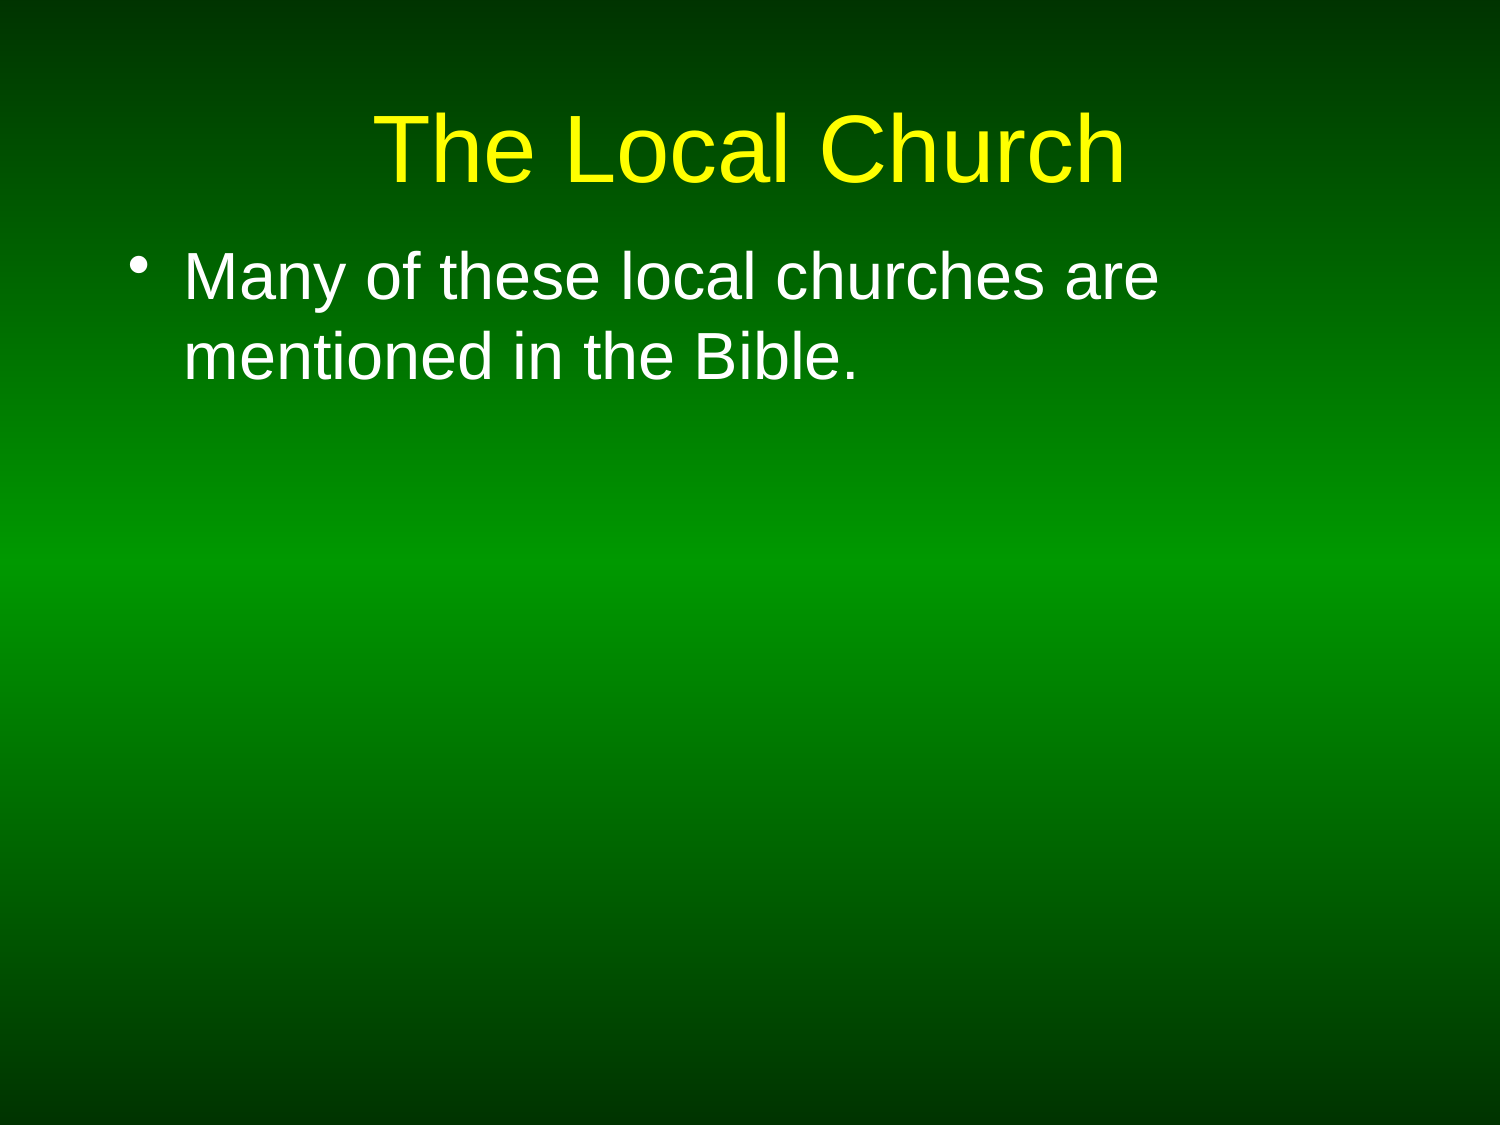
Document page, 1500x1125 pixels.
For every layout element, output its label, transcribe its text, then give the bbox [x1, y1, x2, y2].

list Many of these local churches are mentioned in the Bible. [112, 224, 1463, 1125]
title The Local Church [37, 50, 1463, 238]
